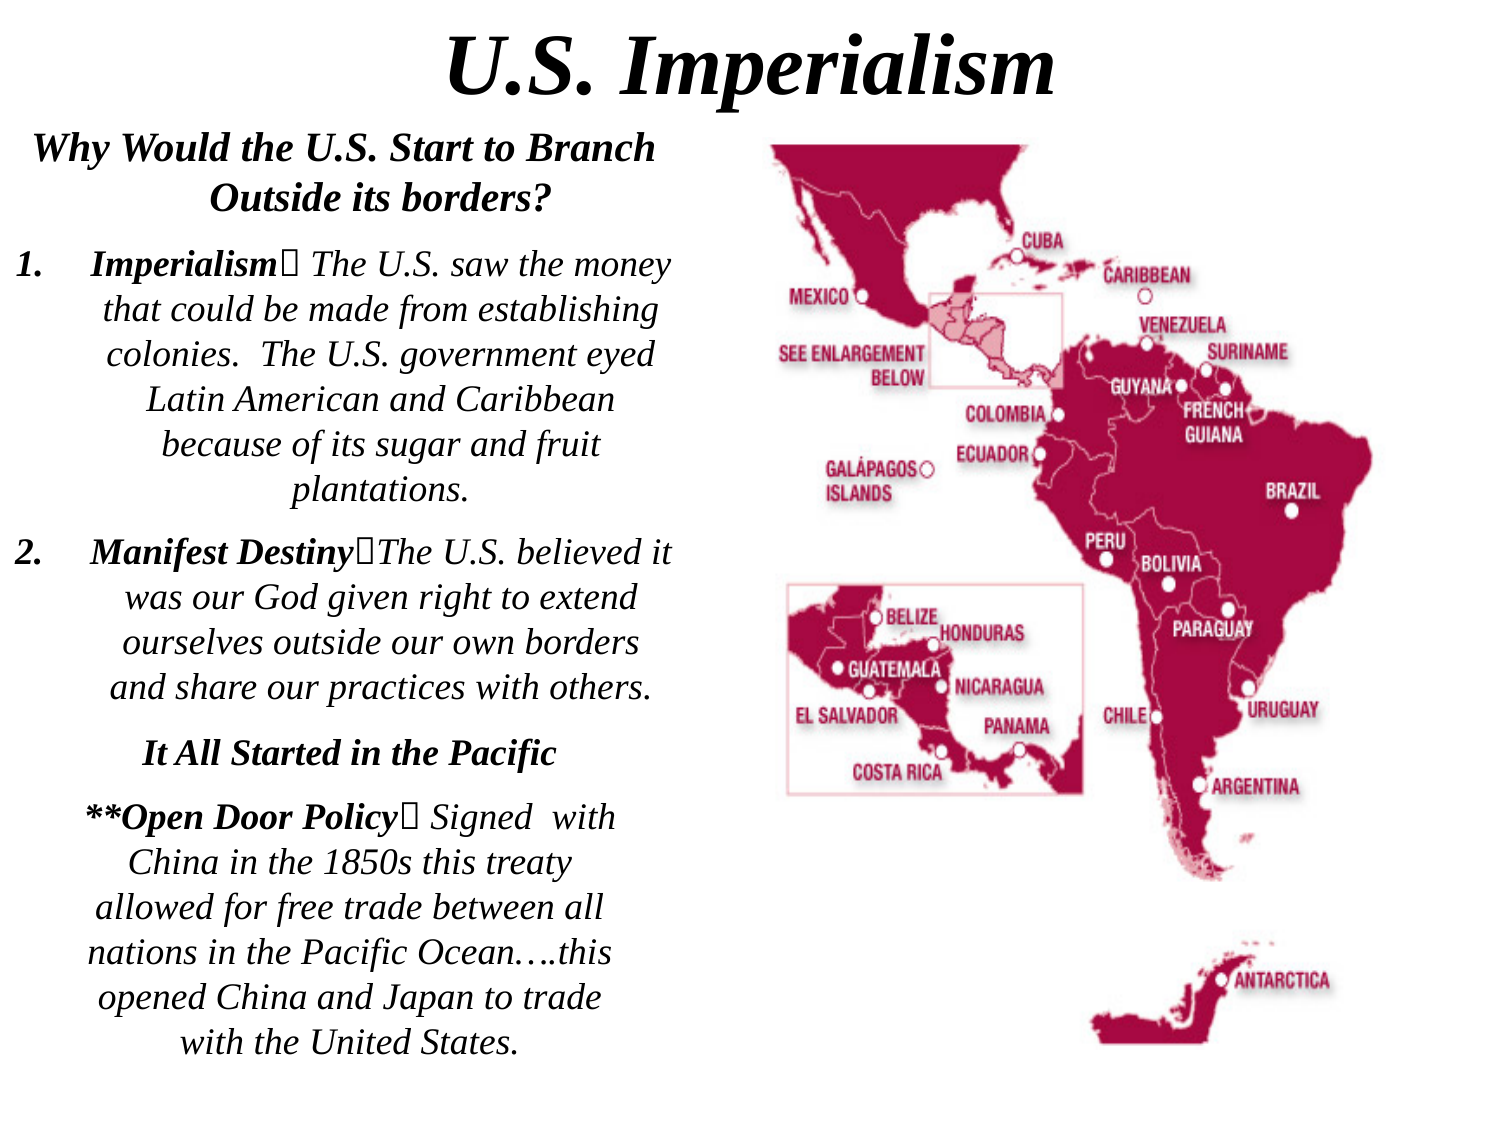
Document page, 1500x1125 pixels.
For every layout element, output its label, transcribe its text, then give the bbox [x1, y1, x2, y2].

text_box U.S. Imperialism [0, 0, 1500, 120]
text_box It All Started in the Pacific **Open Door Policy Signed with China in the 1850s this treaty allowed for free trade between all nations in the Pacific Ocean….this opened China and Japan to trade with the United States. [62, 720, 638, 1070]
text_box Why Would the U.S. Start to Branch Outside its borders? Imperialism The U.S. saw the money that could be made from establishing colonies. The U.S. government eyed Latin American and Caribbean because of its sugar and fruit plantations. Manifest DestinyThe U.S. believed it was our God given right to extend ourselves outside our own borders and share our practices with others. [0, 112, 688, 843]
picture [762, 137, 1413, 1051]
